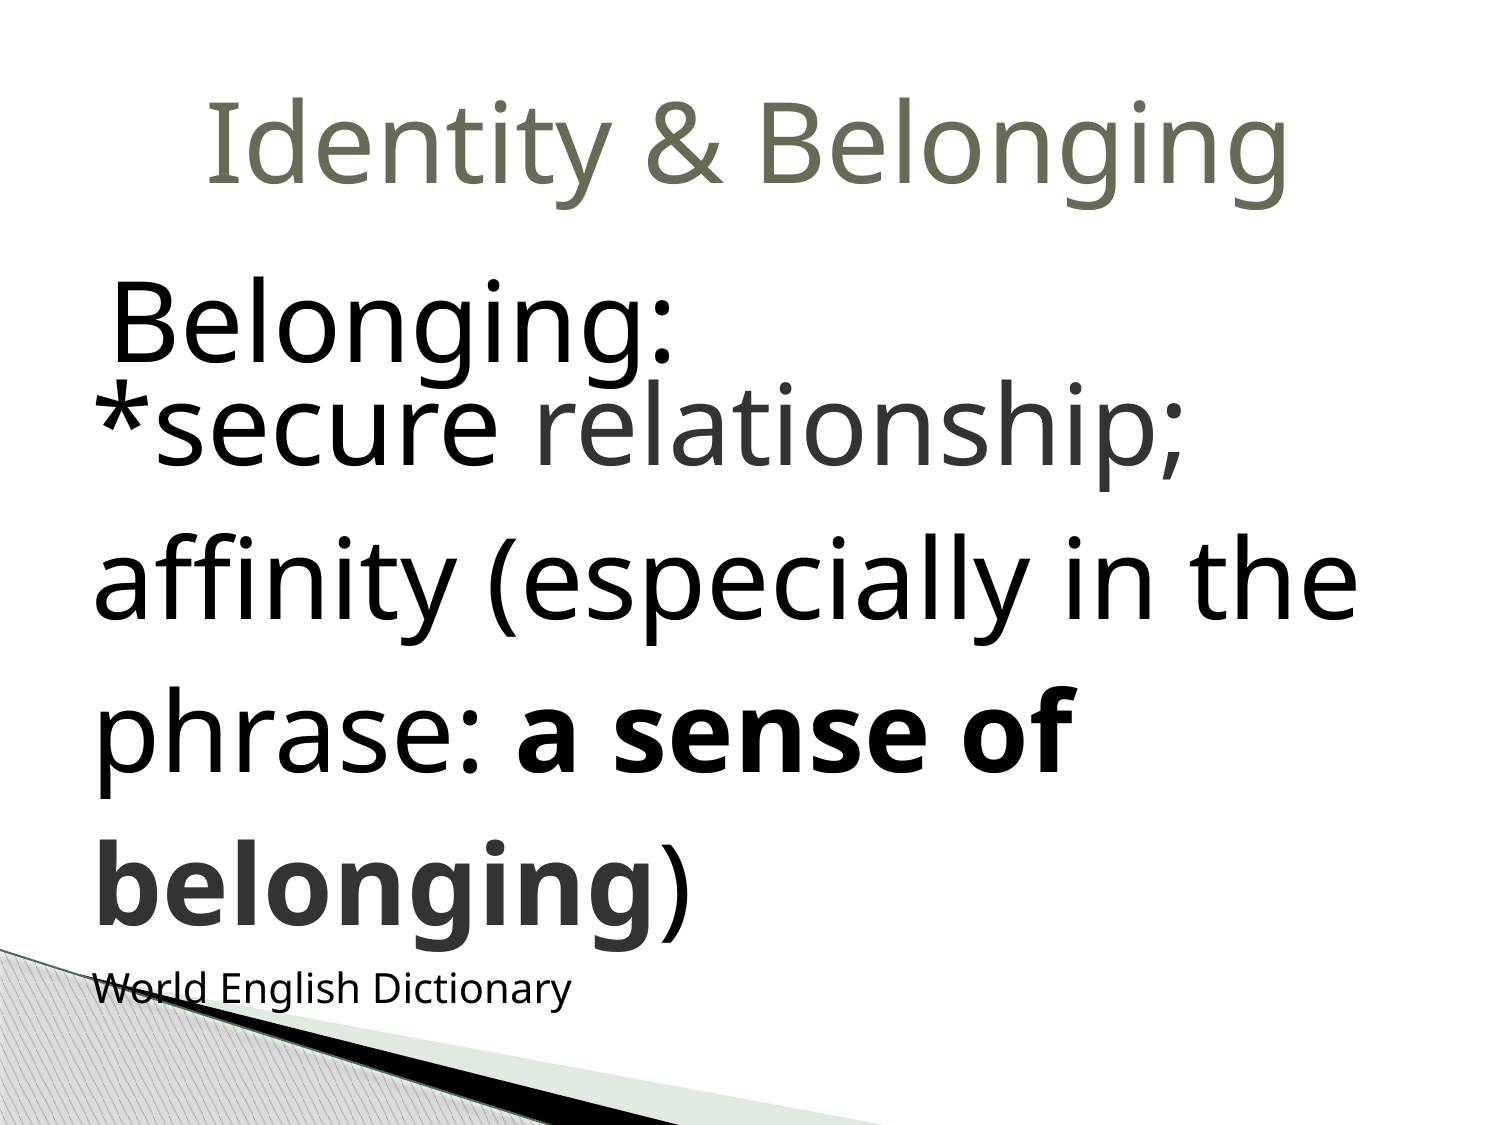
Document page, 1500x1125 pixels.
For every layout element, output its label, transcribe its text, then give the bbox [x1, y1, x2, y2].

table_header *secure relationship; affinity (especially in the phrase: a sense of belonging) World English Dictionary [77, 338, 1427, 1074]
list Belonging: [75, 243, 1425, 986]
title Identity & Belonging [75, 45, 1425, 233]
